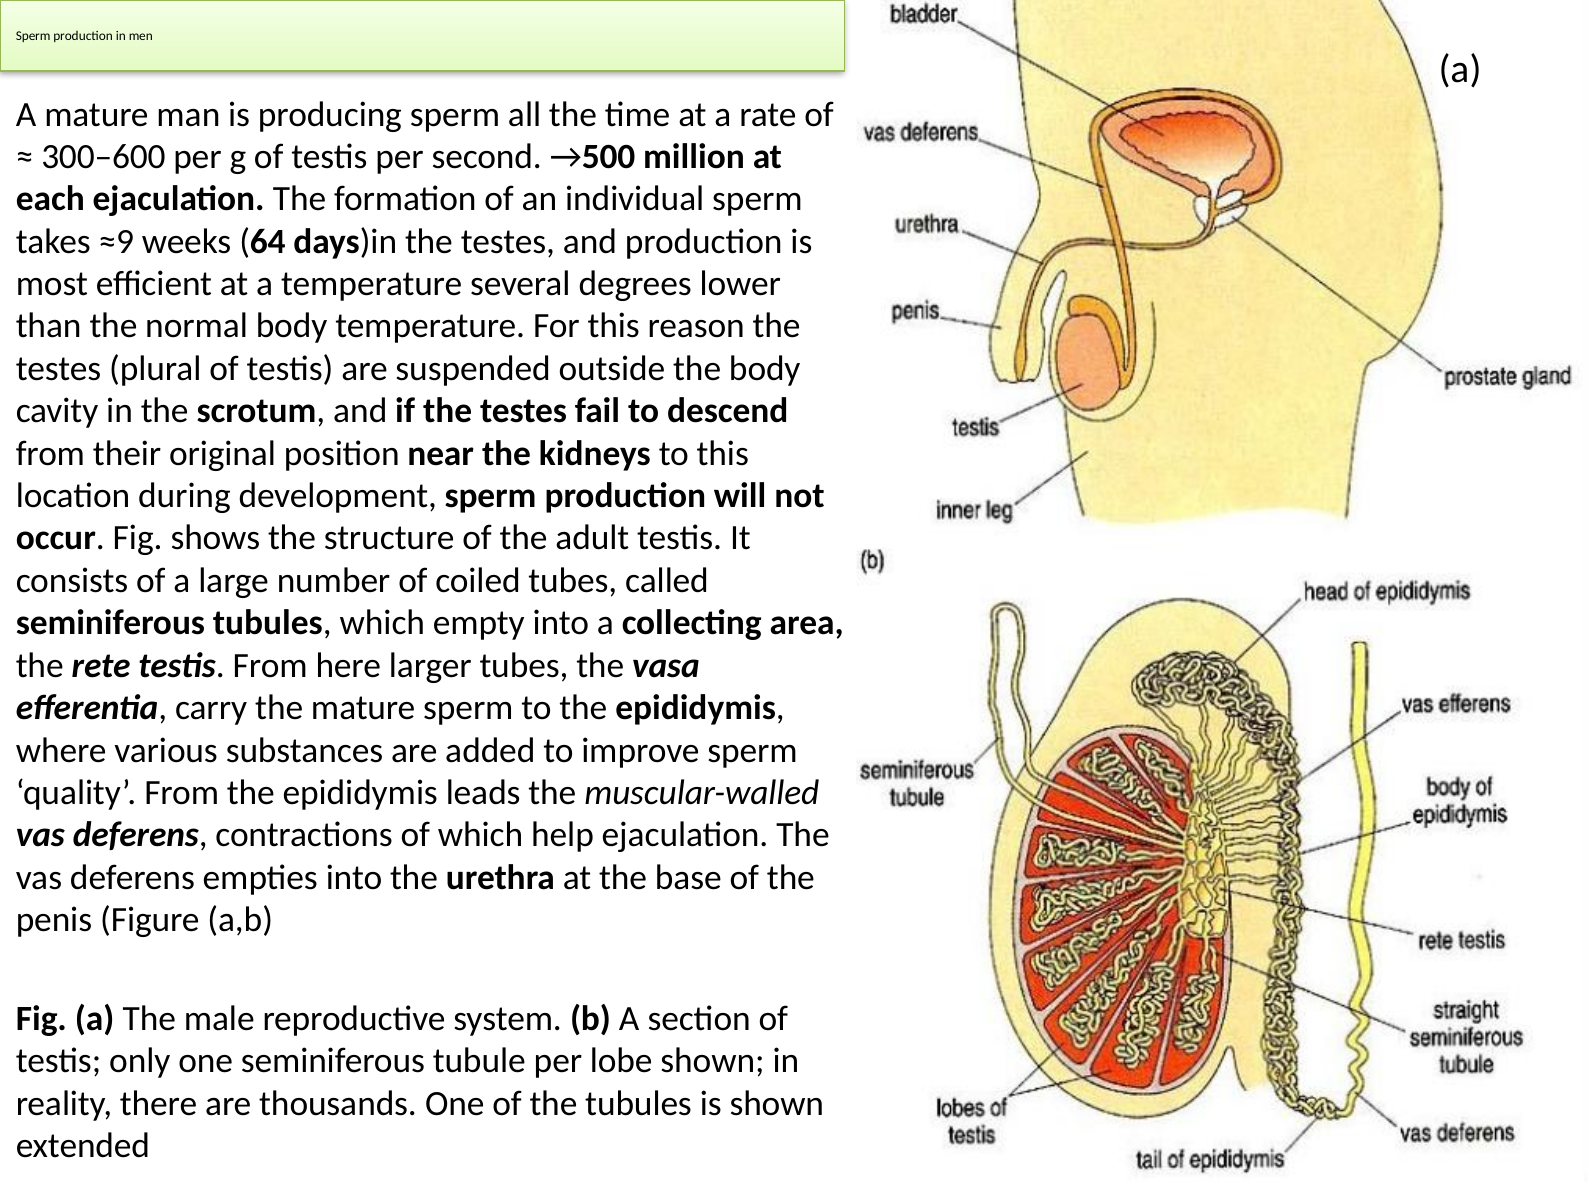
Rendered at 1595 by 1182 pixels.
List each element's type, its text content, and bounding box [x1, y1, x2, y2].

list A mature man is producing sperm all the time at a rate of ≈ 300–600 per g of testis per second. →500 million at each ejaculation. The formation of an individual sperm takes ≈9 weeks (64 days)in the testes, and production is most efficient at a temperature several degrees lower than the normal body temperature. For this reason the testes (plural of testis) are suspended outside the body cavity in the scrotum, and if the testes fail to descend from their original position near the kidneys to this location during development, sperm production will not occur. Fig. shows the structure of the adult testis. It consists of a large number of coiled tubes, called seminiferous tubules, which empty into a collecting area, the rete testis. From here larger tubes, the vasa efferentia, carry the mature sperm to the epididymis, where various substances are added to improve sperm ‘quality’. From the epididymis leads the muscular-walled vas deferens, contractions of which help ejaculation. The vas deferens empties into the urethra at the base of the penis (Figure (a,b) Fig. (a) The male reproductive system. (b) A section of testis; only one seminiferous tubule per lobe shown; in reality, there are thousands. One of the tubules is shown extended [0, 82, 851, 1182]
picture [856, 0, 1590, 1182]
title Sperm production in men [0, 0, 845, 72]
